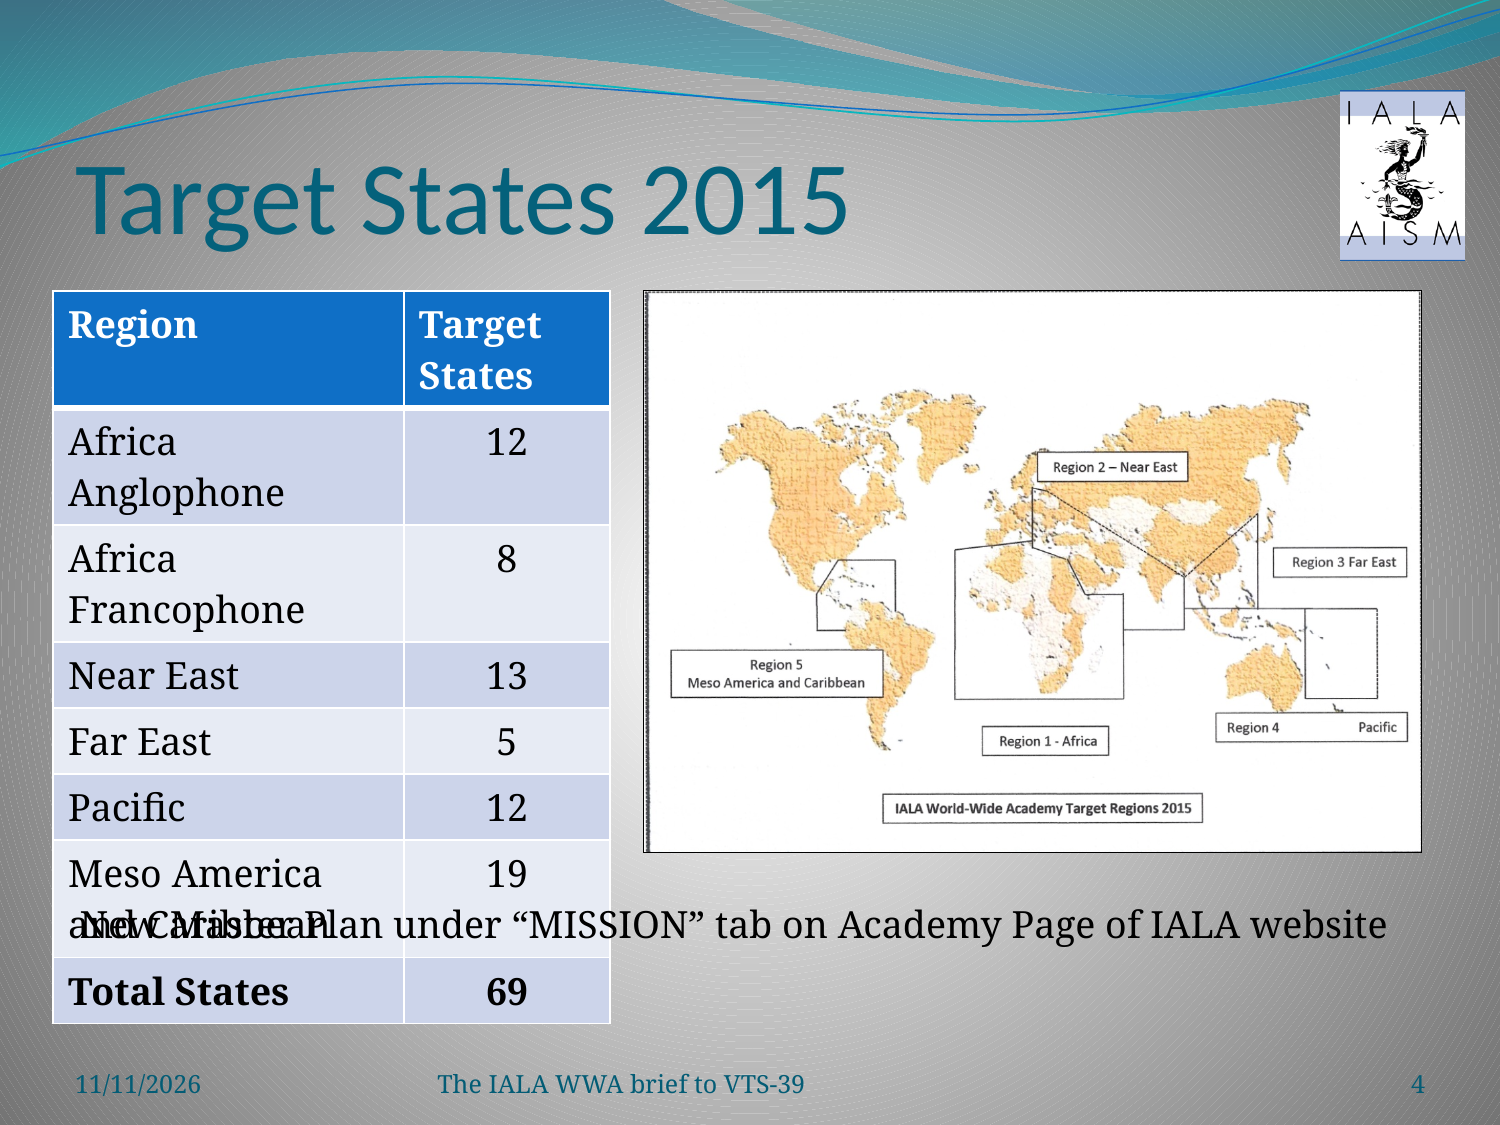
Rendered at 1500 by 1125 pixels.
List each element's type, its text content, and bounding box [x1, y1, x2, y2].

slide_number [75, 1042, 425, 1103]
footer The IALA WWA brief to VTS-39 [437, 1042, 988, 1103]
table_cell Africa Anglophone [54, 411, 403, 524]
table_cell 13 [405, 643, 609, 707]
table_cell Italy [744, 183, 751, 256]
slide_number 4 [1299, 1042, 1425, 1103]
table_cell 5 [405, 709, 609, 773]
table_header Region [54, 292, 403, 405]
table_cell 12 [405, 411, 609, 524]
table_header Target States [405, 292, 609, 405]
picture [1319, 291, 1421, 852]
table_cell 8 [405, 526, 609, 641]
table_cell Near East [54, 643, 403, 707]
table_cell 12 [405, 775, 609, 839]
picture [1340, 90, 1465, 261]
table_cell 19 [405, 841, 609, 893]
table_cell Total States [54, 958, 403, 1023]
text_box New Master Plan under “MISSION” tab on Academy Page of IALA website [1321, 893, 1424, 953]
table_cell Pacific [54, 775, 403, 839]
title Target States 2015 [75, 101, 1425, 256]
table_cell Italy [1314, 183, 1321, 256]
table_cell Meso America and Caribbean [54, 841, 403, 957]
table_cell Africa Francophone [54, 526, 403, 641]
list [751, 182, 1314, 961]
picture [644, 291, 746, 852]
table_cell 69 [405, 958, 609, 1023]
text_box New Master Plan under “MISSION” tab on Academy Page of IALA website [64, 893, 744, 953]
table_cell Far East [54, 709, 403, 773]
table_cell 19 [405, 953, 609, 957]
